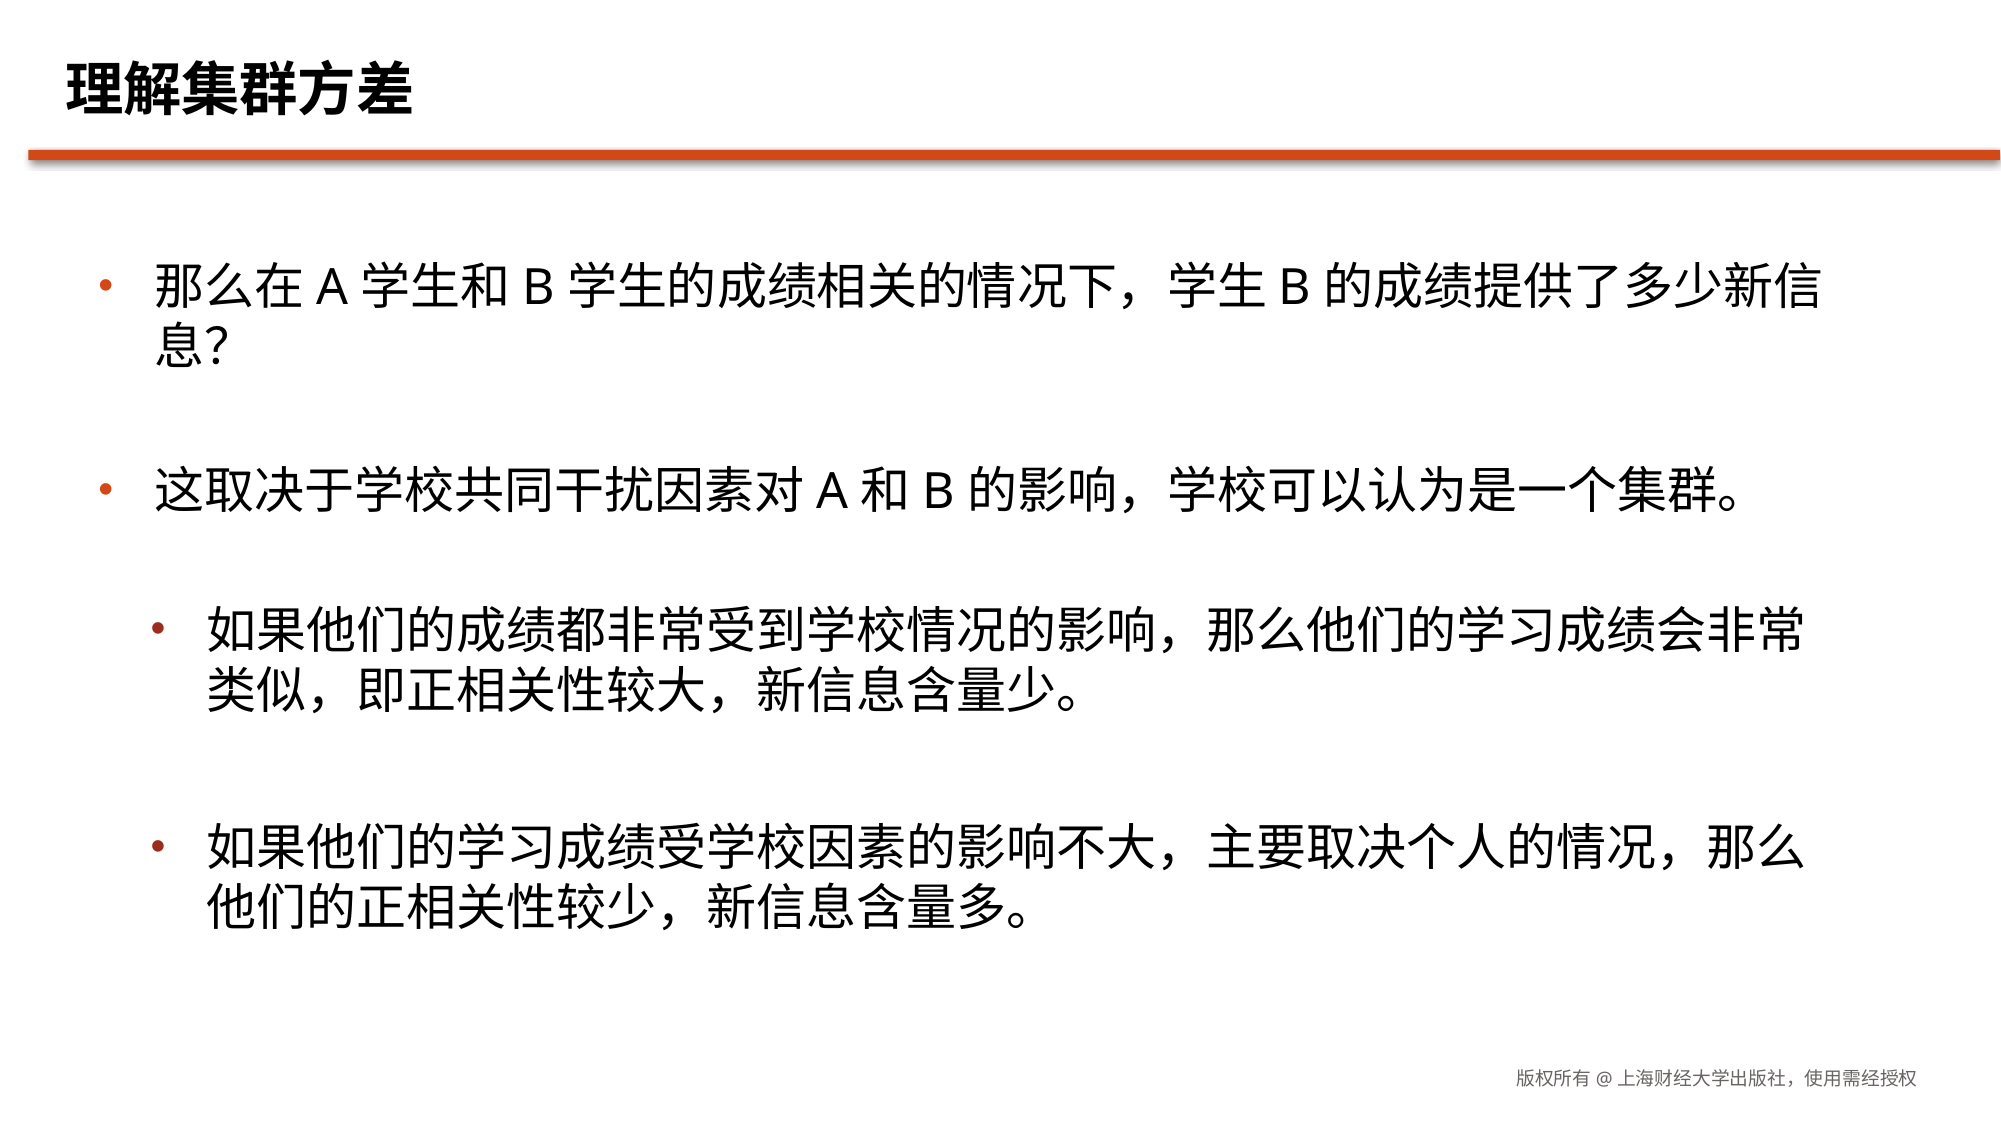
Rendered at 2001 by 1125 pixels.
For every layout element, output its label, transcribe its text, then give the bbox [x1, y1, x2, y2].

footer 版权所有@上海财经大学出版社，使用需经授权 [1483, 1046, 1950, 1109]
list 那么在A学生和B学生的成绩相关的情况下，学生B的成绩提供了多少新信息？ 这取决于学校共同干扰因素对A和B的影响，学校可以认为是一个集群。 如果他们的成绩都非常受到学校情况的影响，那么他们的学习成绩会非常类似，即正相关性较大，新信息含量少。 如果他们的学习成绩受学校因素的影响不大，主要取决个人的情况，那么他们的正相关性较少，新信息含量多。 [83, 174, 1867, 1032]
title 理解集群方差 [50, 50, 1825, 138]
